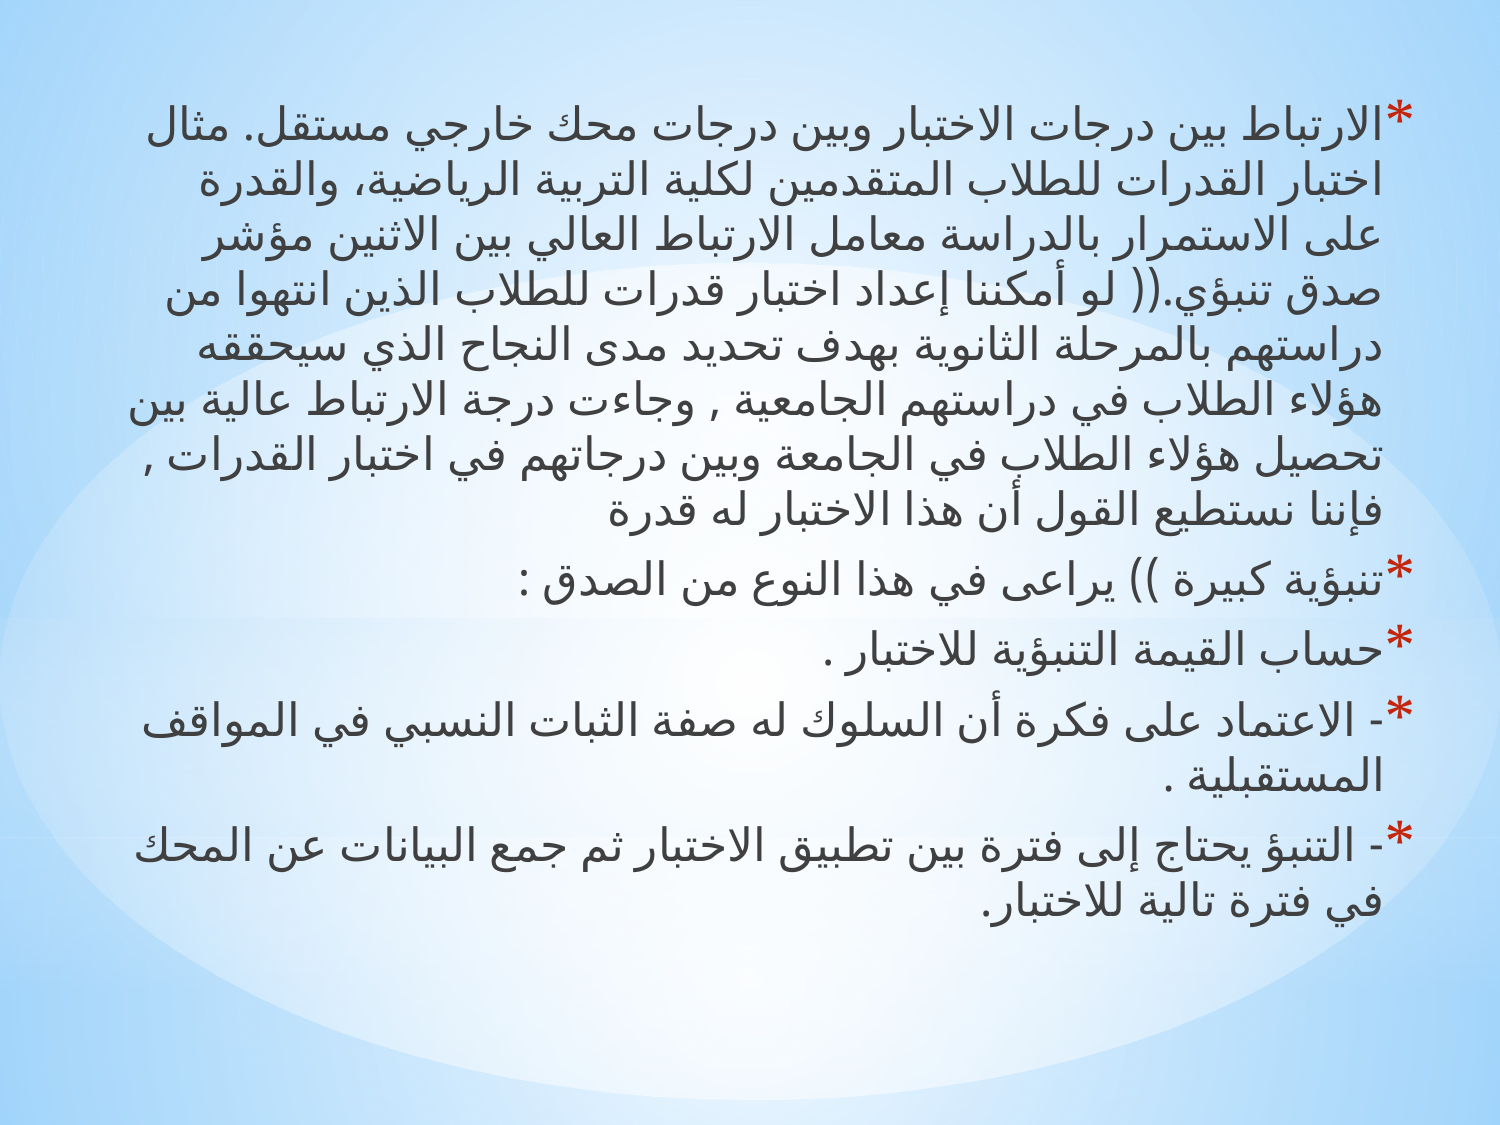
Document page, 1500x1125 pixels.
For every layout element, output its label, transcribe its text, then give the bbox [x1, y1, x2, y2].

list الارتباط بين درجات الاختبار وبين درجات محك خارجي مستقل. مثال اختبار القدرات للطلاب المتقدمين لكلية التربية الرياضية، والقدرة على الاستمرار بالدراسة معامل الارتباط العالي بين الاثنين مؤشر صدق تنبؤي.(( لو أمكننا إعداد اختبار قدرات للطلاب الذين انتهوا من دراستهم بالمرحلة الثانوية بهدف تحديد مدى النجاح الذي سيحققه هؤلاء الطلاب في دراستهم الجامعية , وجاءت درجة الارتباط عالية بين تحصيل هؤلاء الطلاب في الجامعة وبين درجاتهم في اختبار القدرات , فإننا نستطيع القول أن هذا الاختبار له قدرة تنبؤية كبيرة )) يراعى في هذا النوع من الصدق : حساب القيمة التنبؤية للاختبار . - الاعتماد على فكرة أن السلوك له صفة الثبات النسبي في المواقف المستقبلية . - التنبؤ يحتاج إلى فترة بين تطبيق الاختبار ثم جمع البيانات عن المحك في فترة تالية للاختبار. [99, 87, 1438, 1050]
